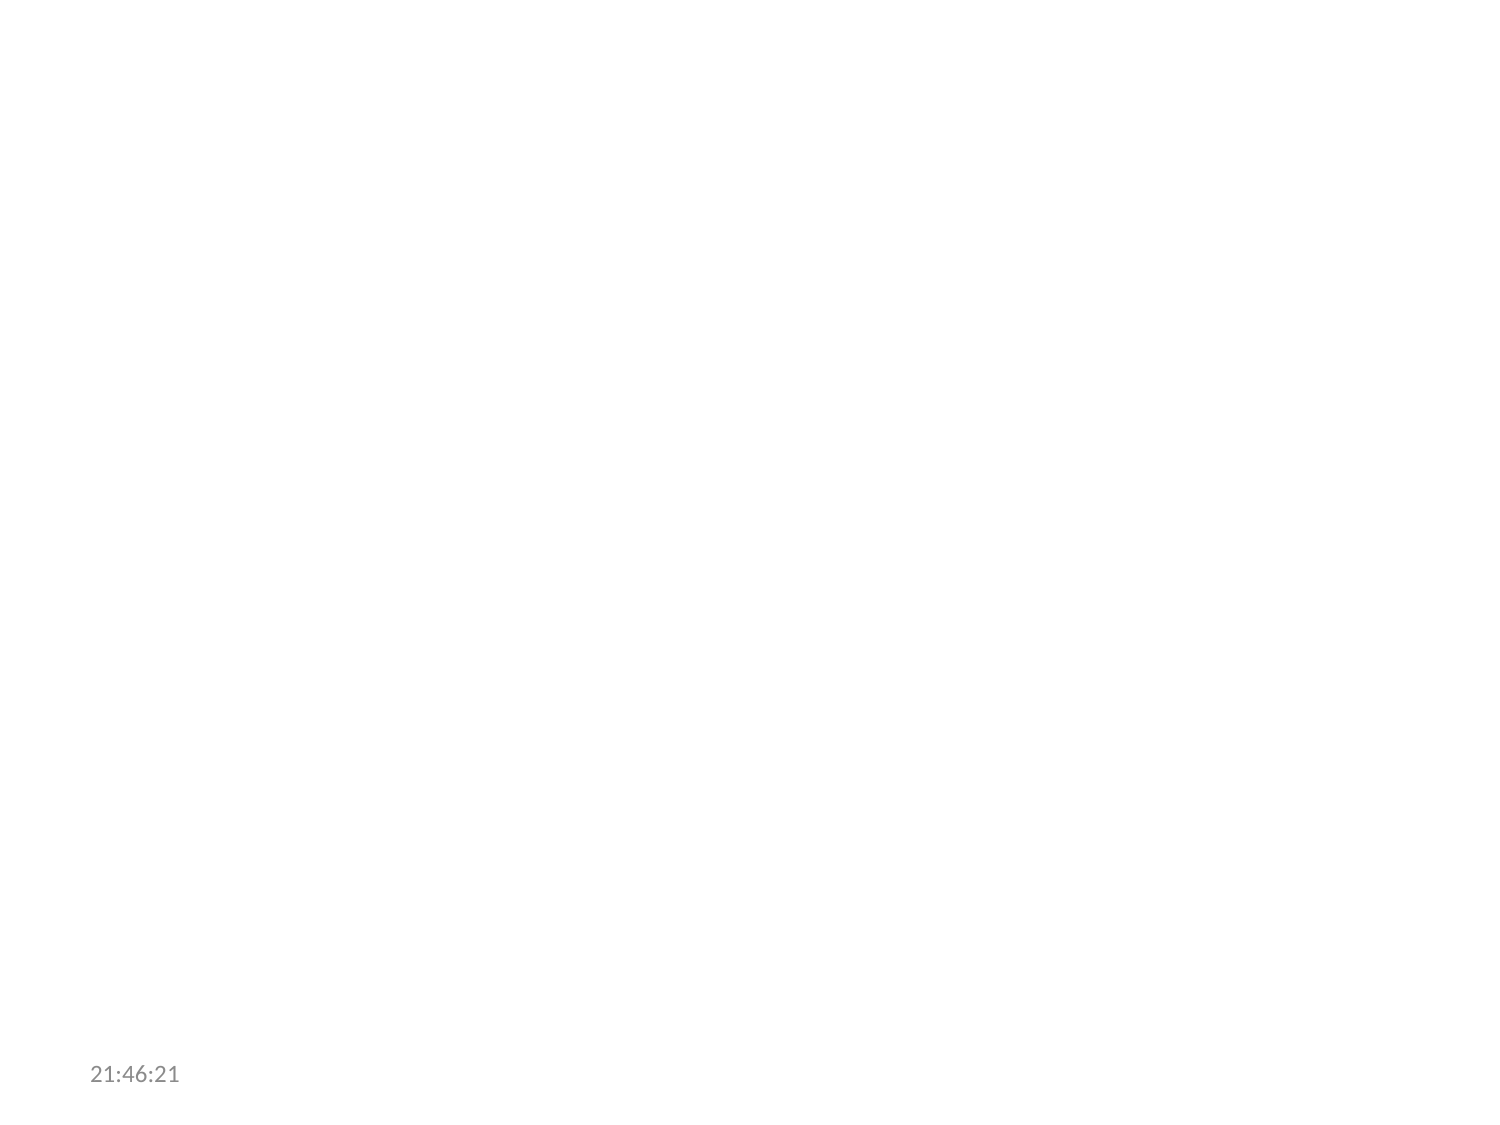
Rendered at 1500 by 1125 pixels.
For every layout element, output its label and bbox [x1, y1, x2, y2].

slide_number [75, 1042, 425, 1103]
